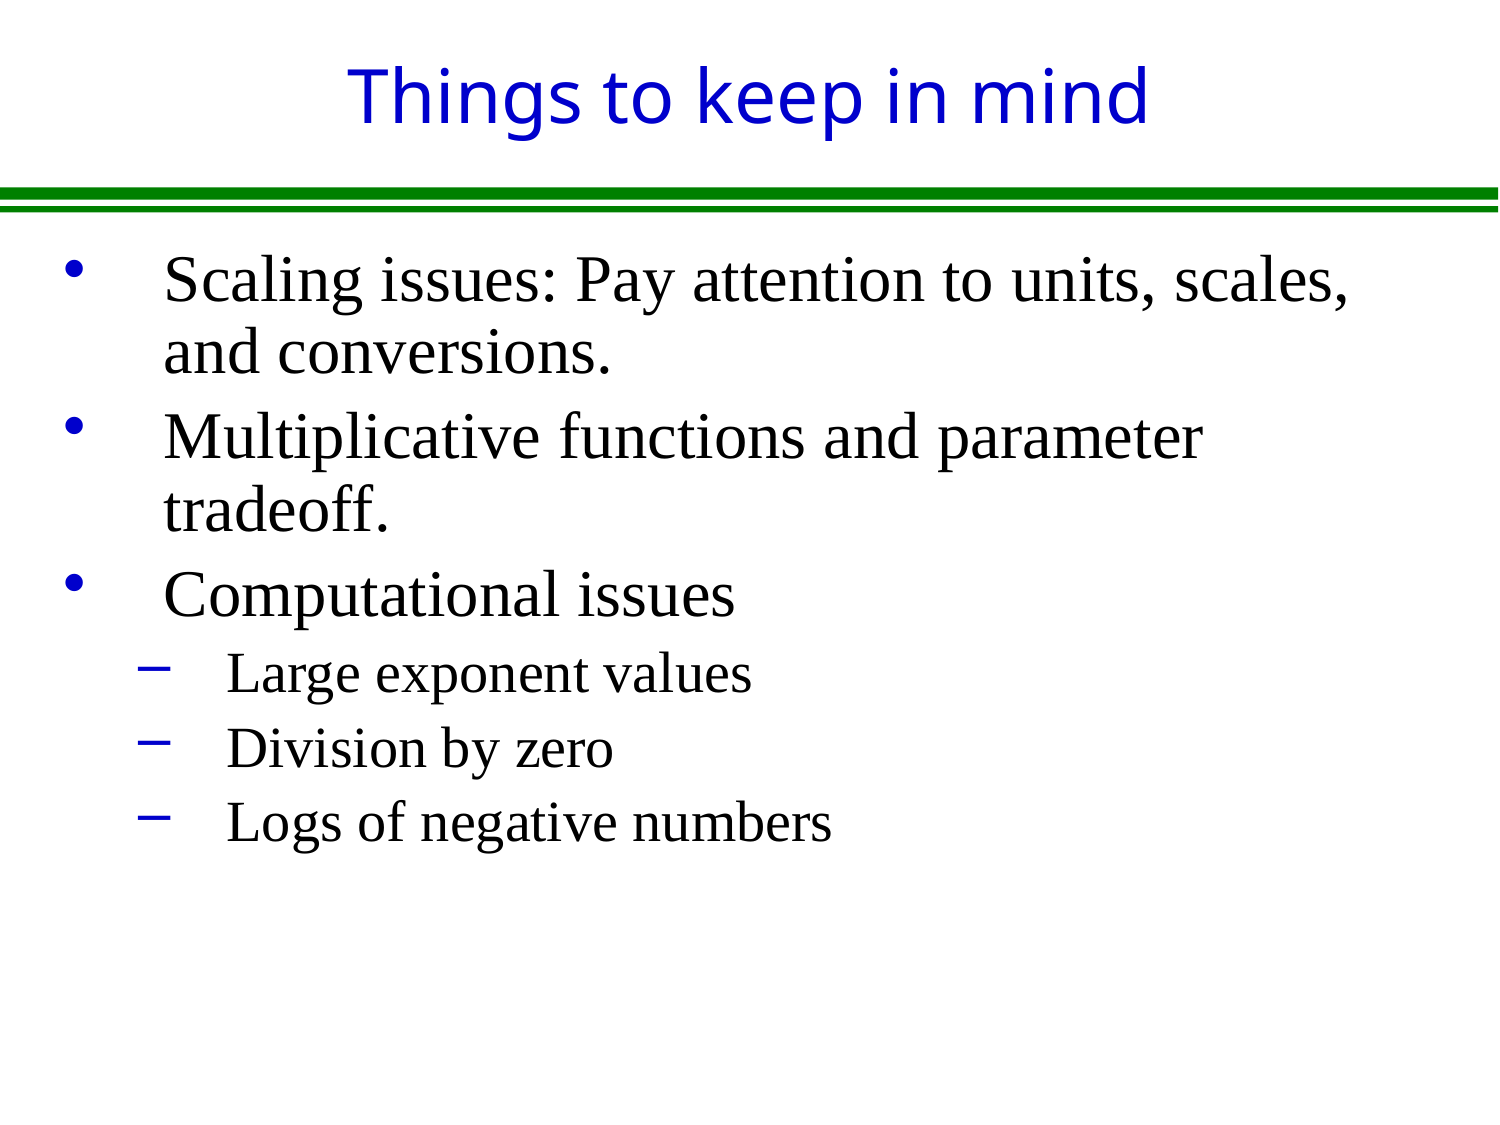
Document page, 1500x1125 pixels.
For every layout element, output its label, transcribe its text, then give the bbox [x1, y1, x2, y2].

title Things to keep in mind [112, 0, 1388, 188]
list Scaling issues: Pay attention to units, scales, and conversions. Multiplicative functions and parameter tradeoff. Computational issues Large exponent values Division by zero Logs of negative numbers [49, 236, 1426, 913]
